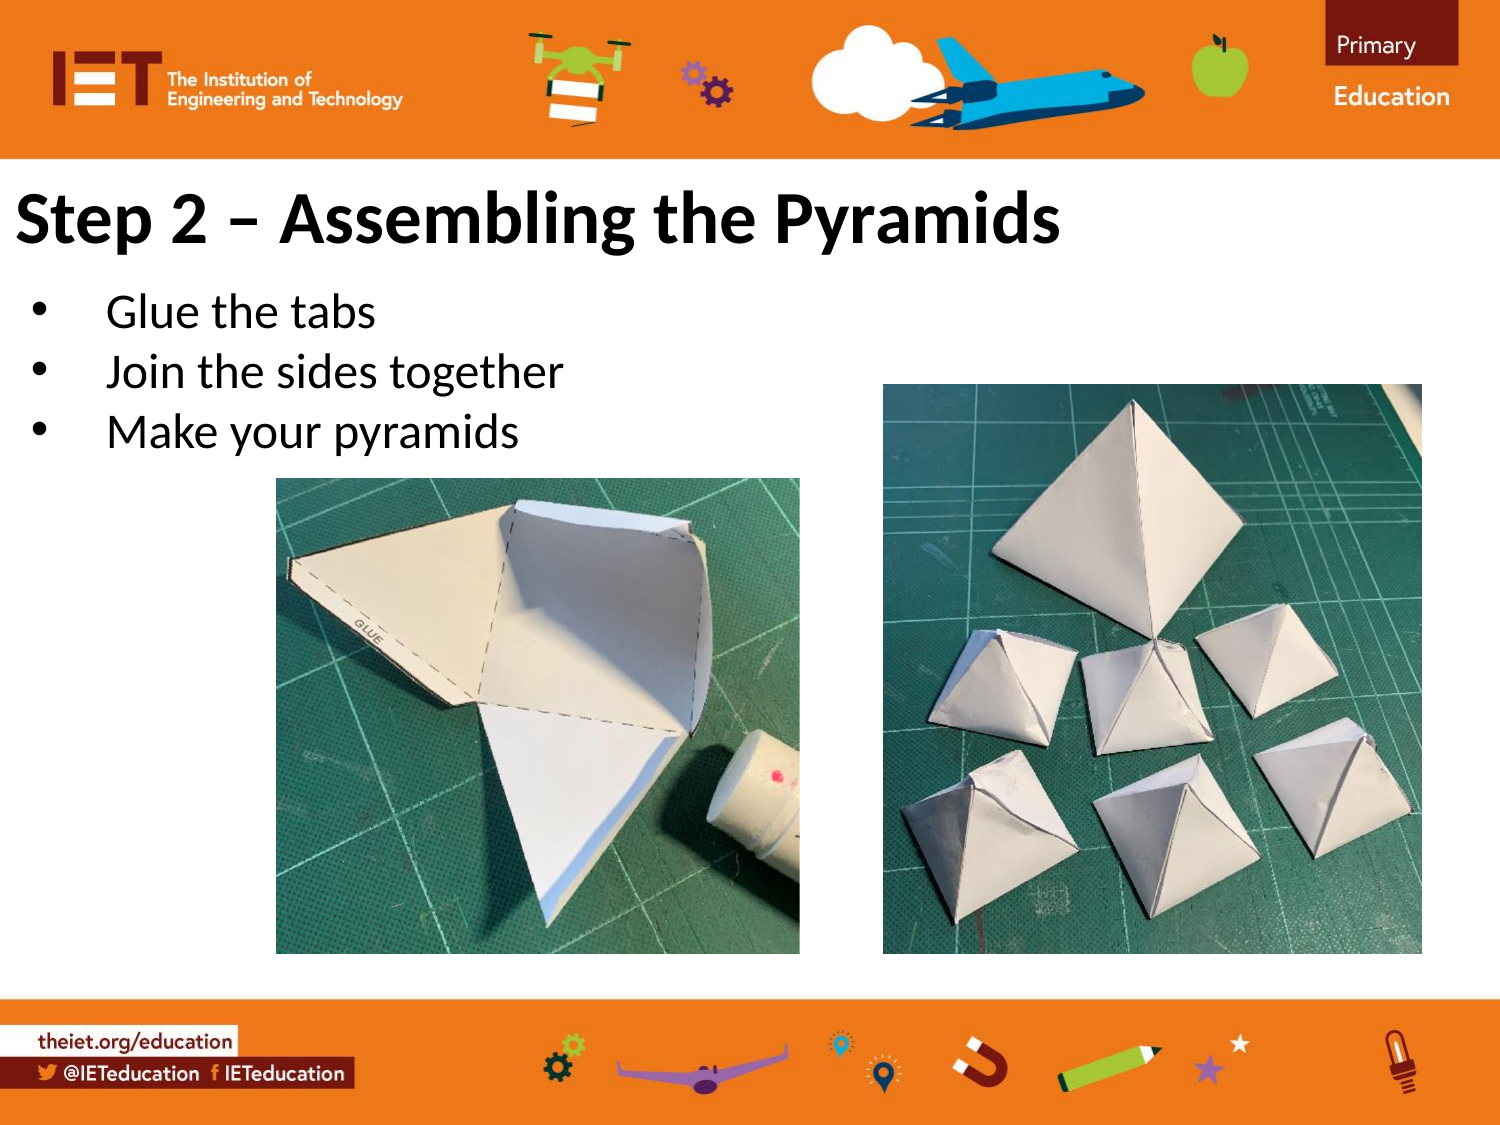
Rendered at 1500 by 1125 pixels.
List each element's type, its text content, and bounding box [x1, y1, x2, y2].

text_box Glue the tabs Join the sides together Make your pyramids [16, 270, 750, 466]
picture [0, 0, 1500, 1125]
text_box Step 2 – Assembling the Pyramids [0, 171, 1374, 284]
